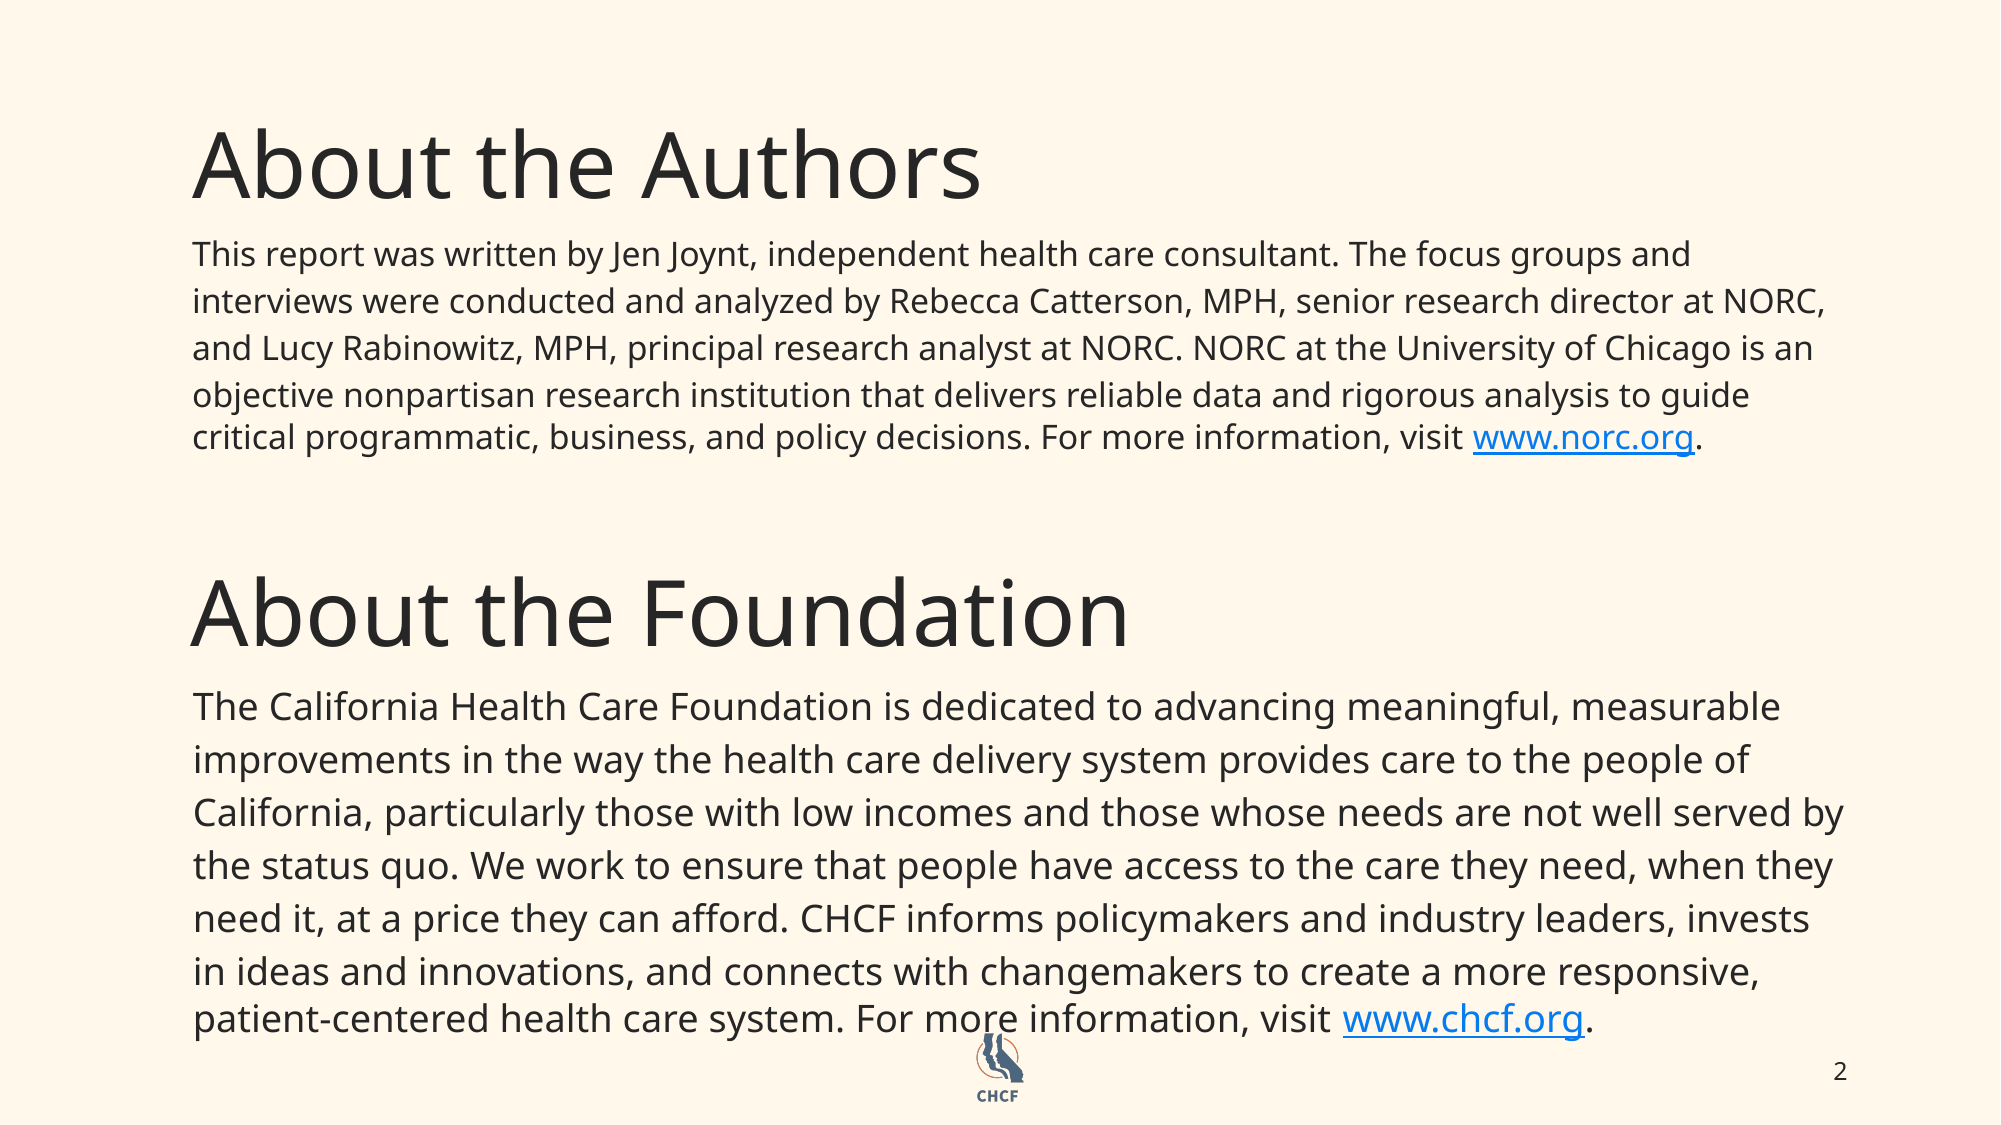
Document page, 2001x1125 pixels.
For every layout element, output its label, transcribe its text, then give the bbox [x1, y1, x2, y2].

text_box About the Foundation [175, 507, 1856, 726]
title About the Authors [177, 59, 1863, 218]
text_box The California Health Care Foundation is dedicated to advancing meaningful, measurable improvements in the way the health care delivery system provides care to the people of California, particularly those with low incomes and those whose needs are not well served by the status quo. We work to ensure that people have access to the care they need, when they need it, at a price they can afford. CHCF informs policymakers and industry leaders, invests in ideas and innovations, and connects with changemakers to create a more responsive, patient-centered health care system. For more information, visit www.chcf.org. [177, 667, 1864, 1060]
list This report was written by Jen Joynt, independent health care consultant. The focus groups and interviews were conducted and analyzed by Rebecca Catterson, MPH, senior research director at NORC, and Lucy Rabinowitz, MPH, principal research analyst at NORC. NORC at the University of Chicago is an objective nonpartisan research institution that delivers reliable data and rigorous analysis to guide critical programmatic, business, and policy decisions. For more information, visit www.norc.org. [177, 218, 1863, 519]
slide_number 2 [1412, 1060, 1863, 1103]
picture [951, 1009, 1049, 1125]
